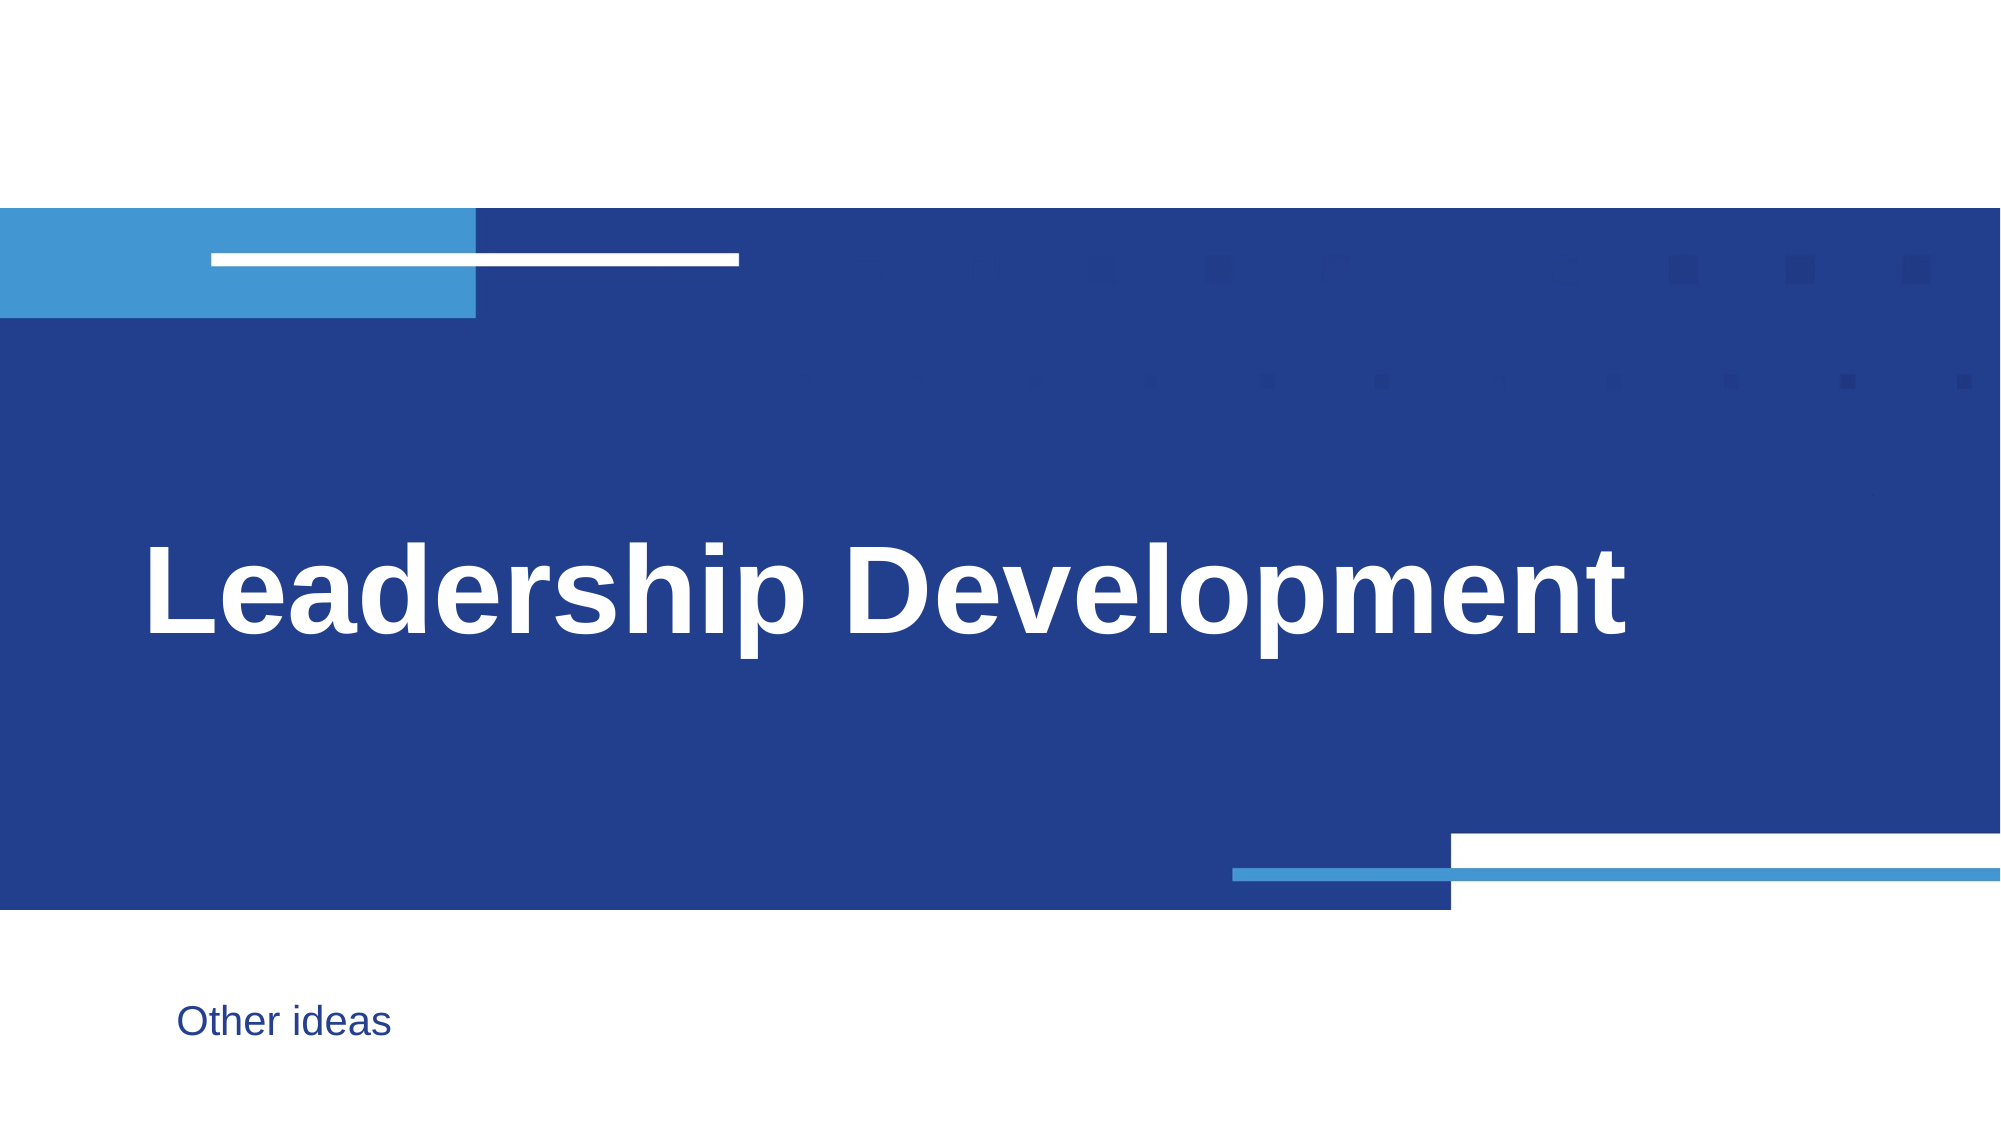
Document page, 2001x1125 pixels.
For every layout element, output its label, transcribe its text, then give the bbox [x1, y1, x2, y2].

picture [0, 208, 2001, 910]
title Leadership Development [127, 320, 1644, 867]
subtitle Other ideas [143, 939, 1644, 1104]
